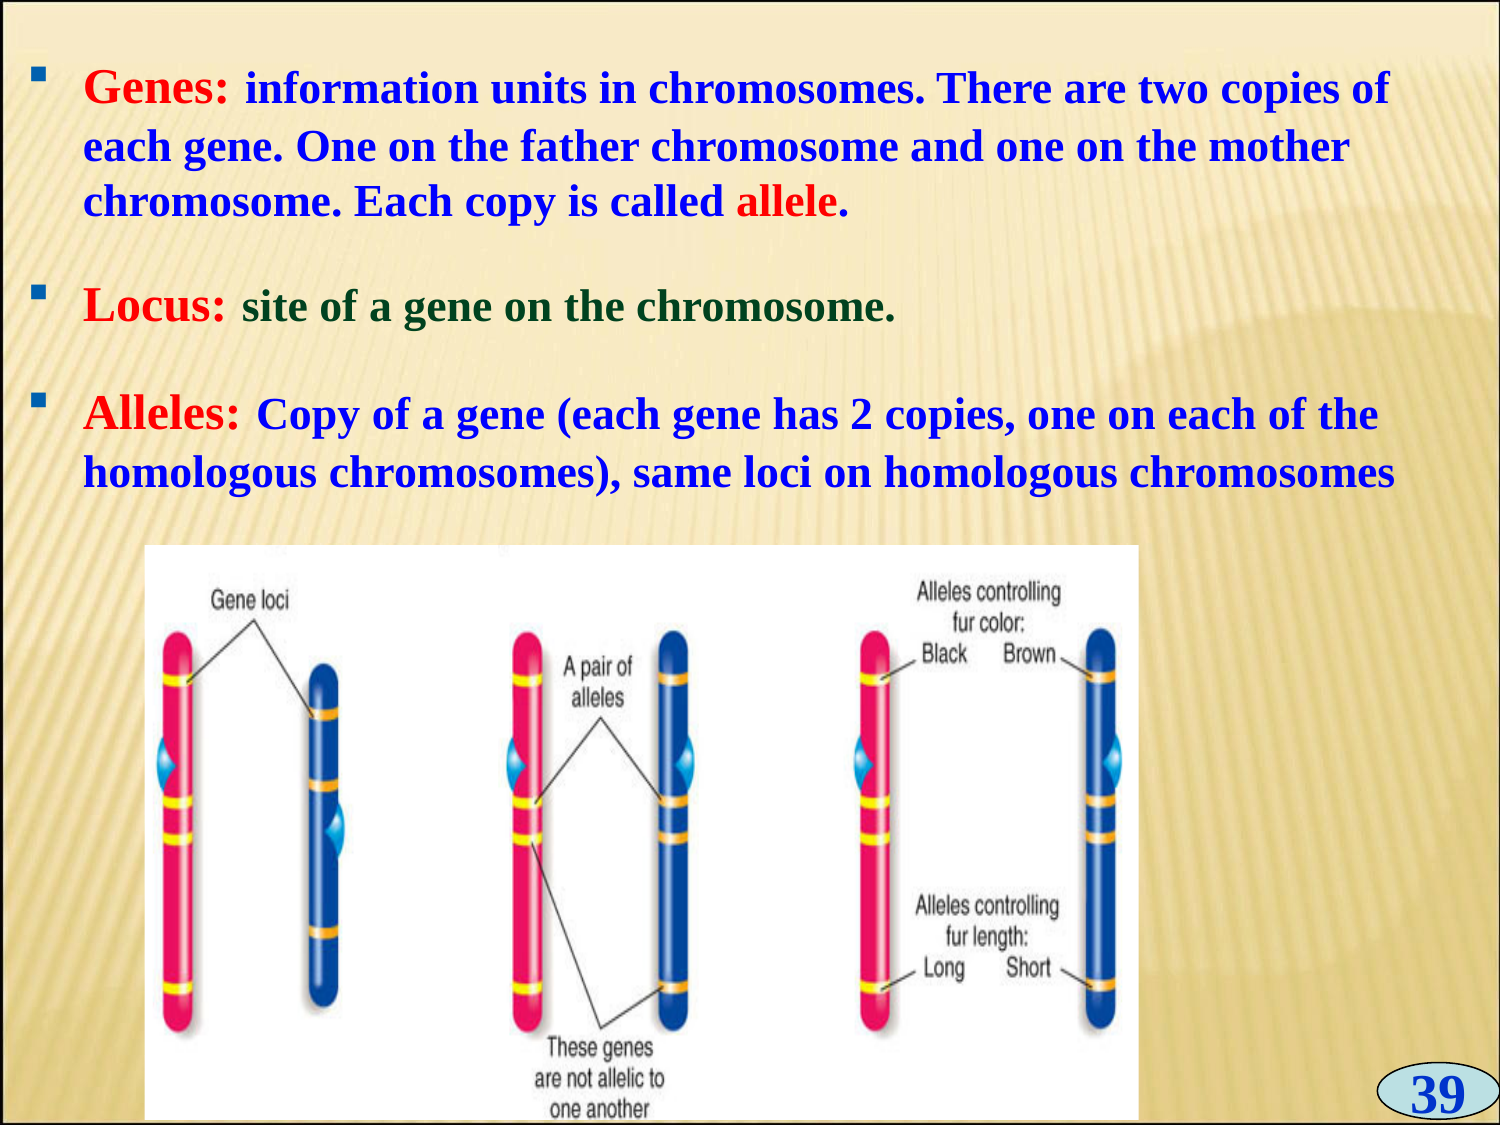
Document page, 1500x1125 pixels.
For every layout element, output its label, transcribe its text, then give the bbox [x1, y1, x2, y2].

picture [0, 0, 1500, 1125]
text_box 39 [1377, 1062, 1500, 1120]
list Genes: information units in chromosomes. There are two copies of each gene. One on the father chromosome and one on the mother chromosome. Each copy is called allele. Locus: site of a gene on the chromosome. Alleles: Copy of a gene (each gene has 2 copies, one on each of the homologous chromosomes), same loci on homologous chromosomes [27, 45, 1467, 533]
